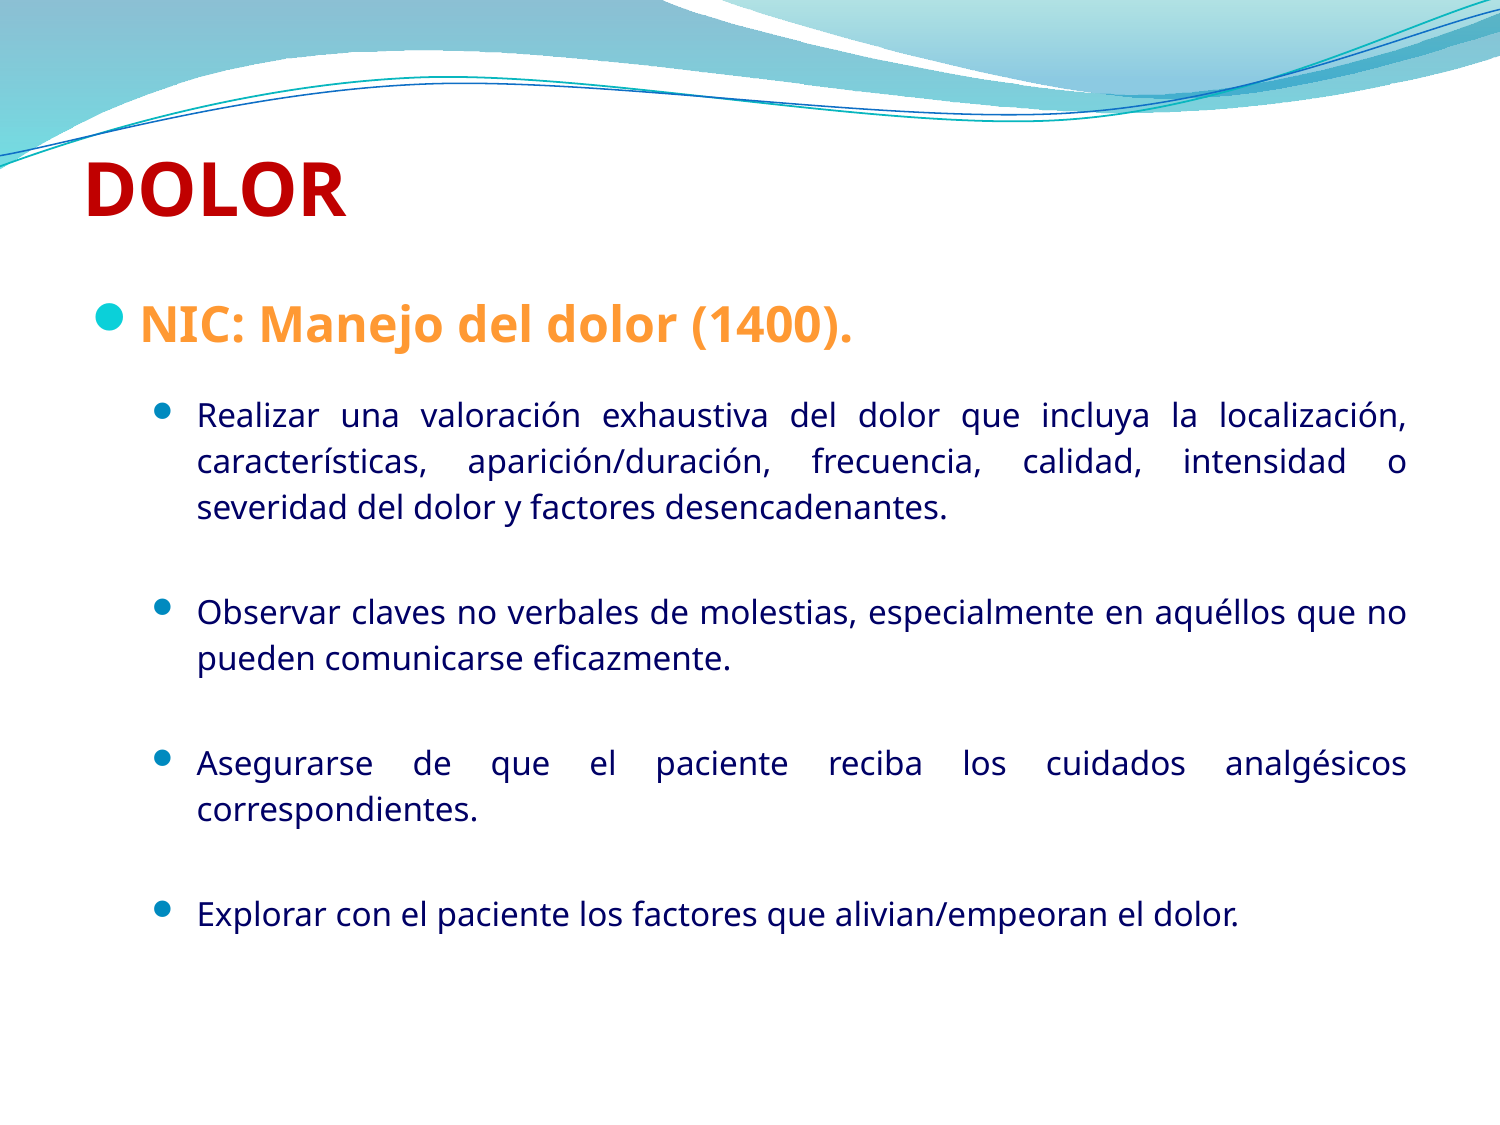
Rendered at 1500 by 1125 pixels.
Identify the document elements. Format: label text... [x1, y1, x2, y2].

title DOLOR [81, 58, 1421, 232]
list NIC: Manejo del dolor (1400). Realizar una valoración exhaustiva del dolor que incluya la localización, características, aparición/duración, frecuencia, calidad, intensidad o severidad del dolor y factores desencadenantes. Observar claves no verbales de molestias, especialmente en aquéllos que no pueden comunicarse eficazmente. Asegurarse de que el paciente reciba los cuidados analgésicos correspondientes. Explorar con el paciente los factores que alivian/empeoran el dolor. [76, 255, 1425, 1059]
